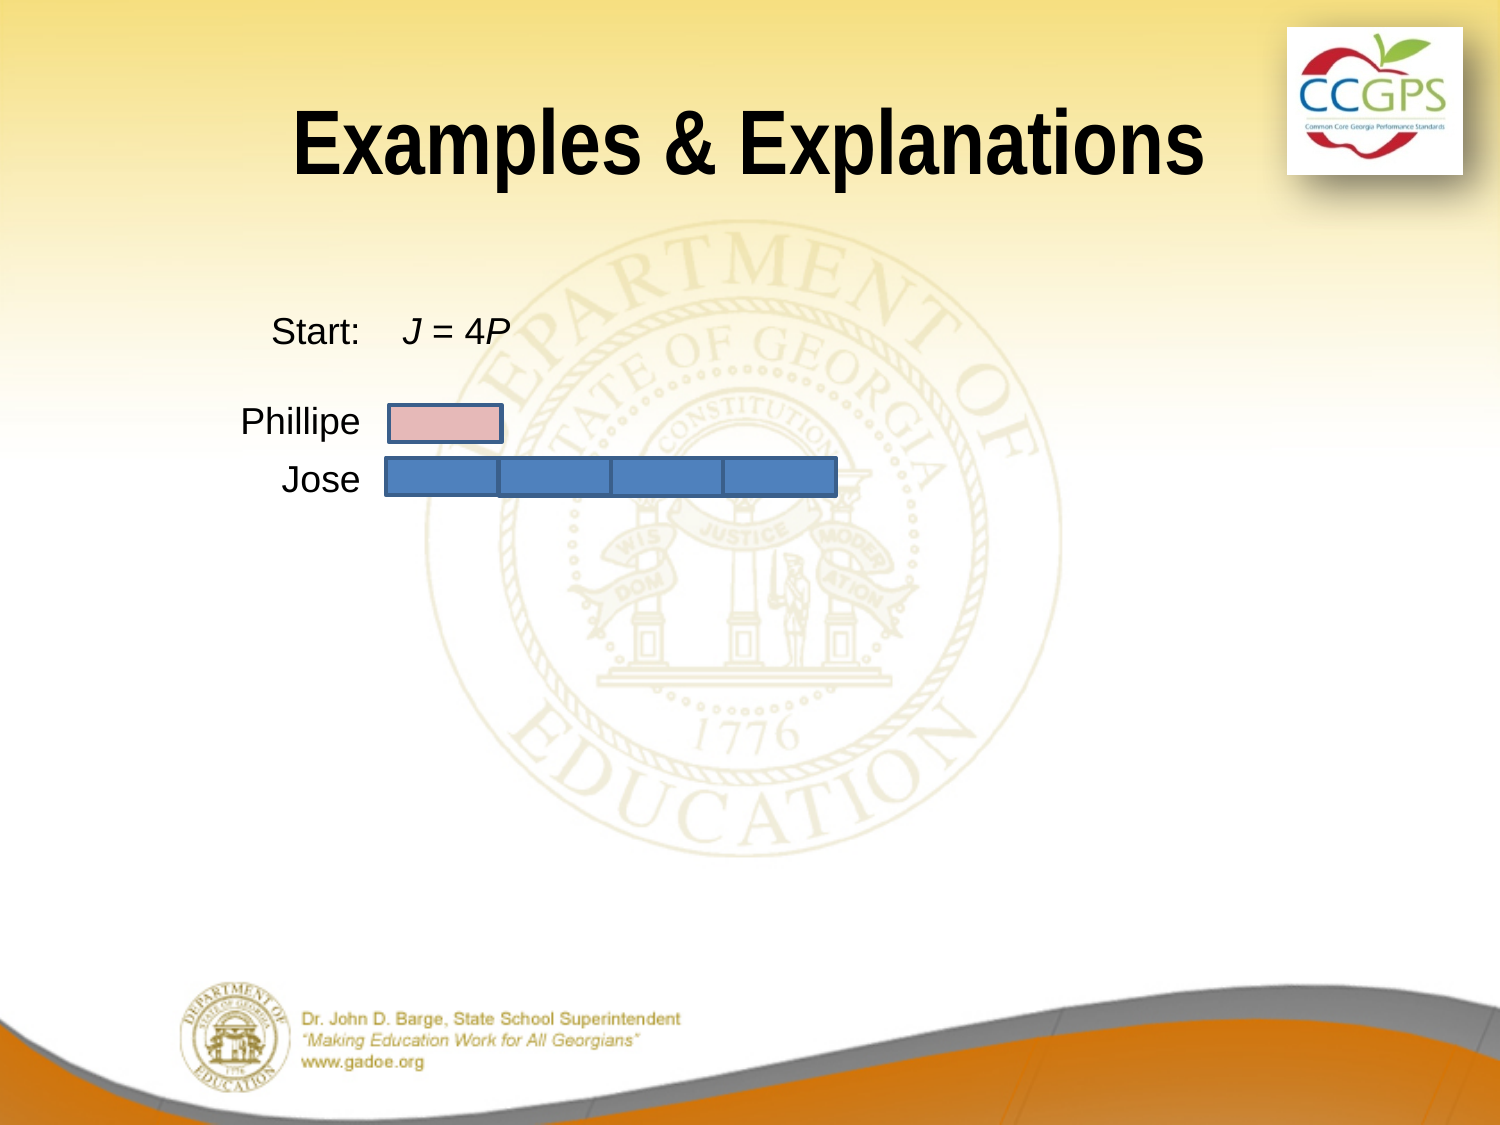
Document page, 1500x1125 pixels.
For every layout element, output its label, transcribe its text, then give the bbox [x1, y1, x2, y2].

subtitle [224, 287, 1276, 926]
picture [0, 0, 1500, 1125]
title Examples & Explanations [112, 74, 1281, 201]
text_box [223, 299, 837, 510]
